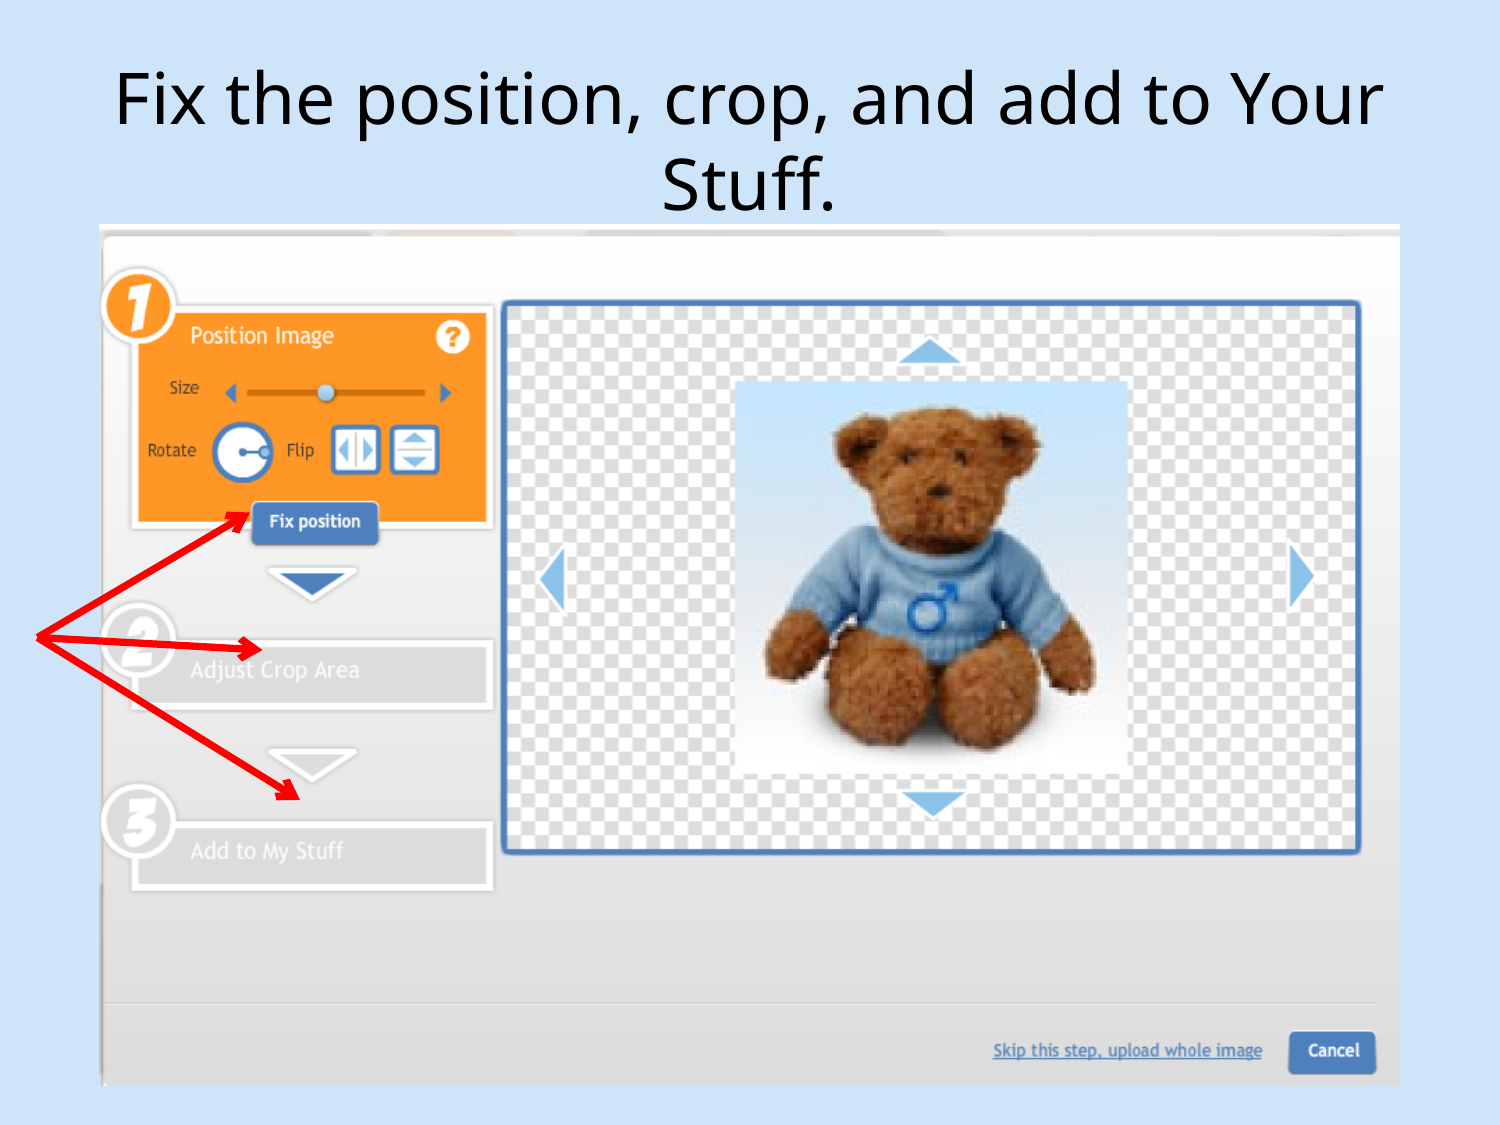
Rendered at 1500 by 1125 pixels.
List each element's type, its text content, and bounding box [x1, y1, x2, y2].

picture [99, 224, 1401, 1086]
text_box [37, 512, 251, 635]
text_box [37, 637, 301, 801]
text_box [37, 637, 263, 651]
title Fix the position, crop, and add to Your Stuff. [75, 45, 1425, 233]
